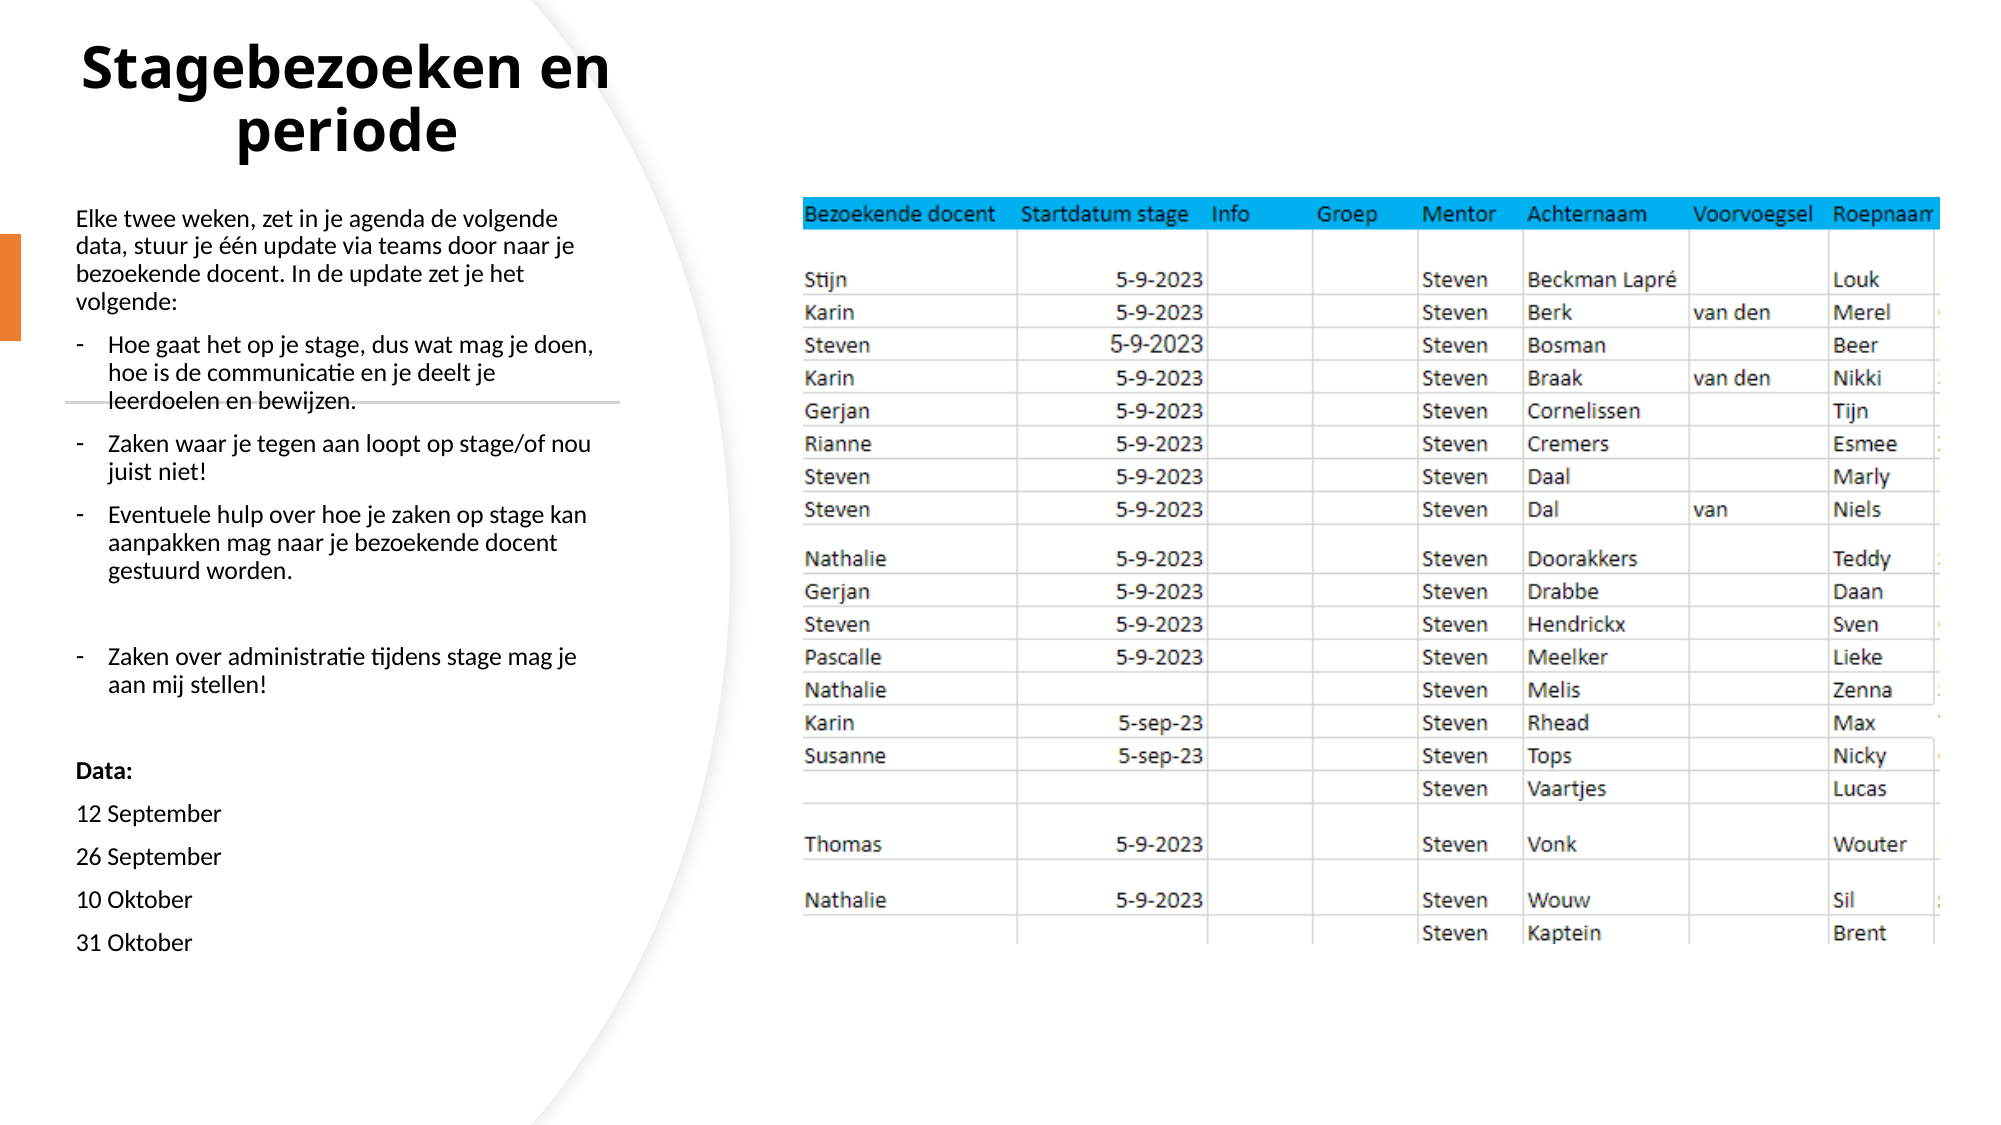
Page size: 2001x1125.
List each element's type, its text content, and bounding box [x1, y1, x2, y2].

title Stagebezoeken en periode [64, 0, 629, 204]
text_box [550, 0, 2000, 1125]
picture [1062, 208, 1066, 220]
text_box [0, 233, 22, 342]
text_box [0, 0, 731, 1125]
list Elke twee weken, zet in je agenda de volgende data, stuur je één update via teams door naar je bezoekende docent. In de update zet je het volgende: Hoe gaat het op je stage, dus wat mag je doen, hoe is de communicatie en je deelt je leerdoelen en bewijzen. Zaken waar je tegen aan loopt op stage/of nou juist niet! Eventuele hulp over hoe je zaken op stage kan aanpakken mag naar je bezoekende docent gestuurd worden. Zaken over administratie tijdens stage mag je aan mij stellen! Data: 12 September 26 September 10 Oktober 31 Oktober [60, 197, 625, 972]
picture [803, 230, 1940, 945]
